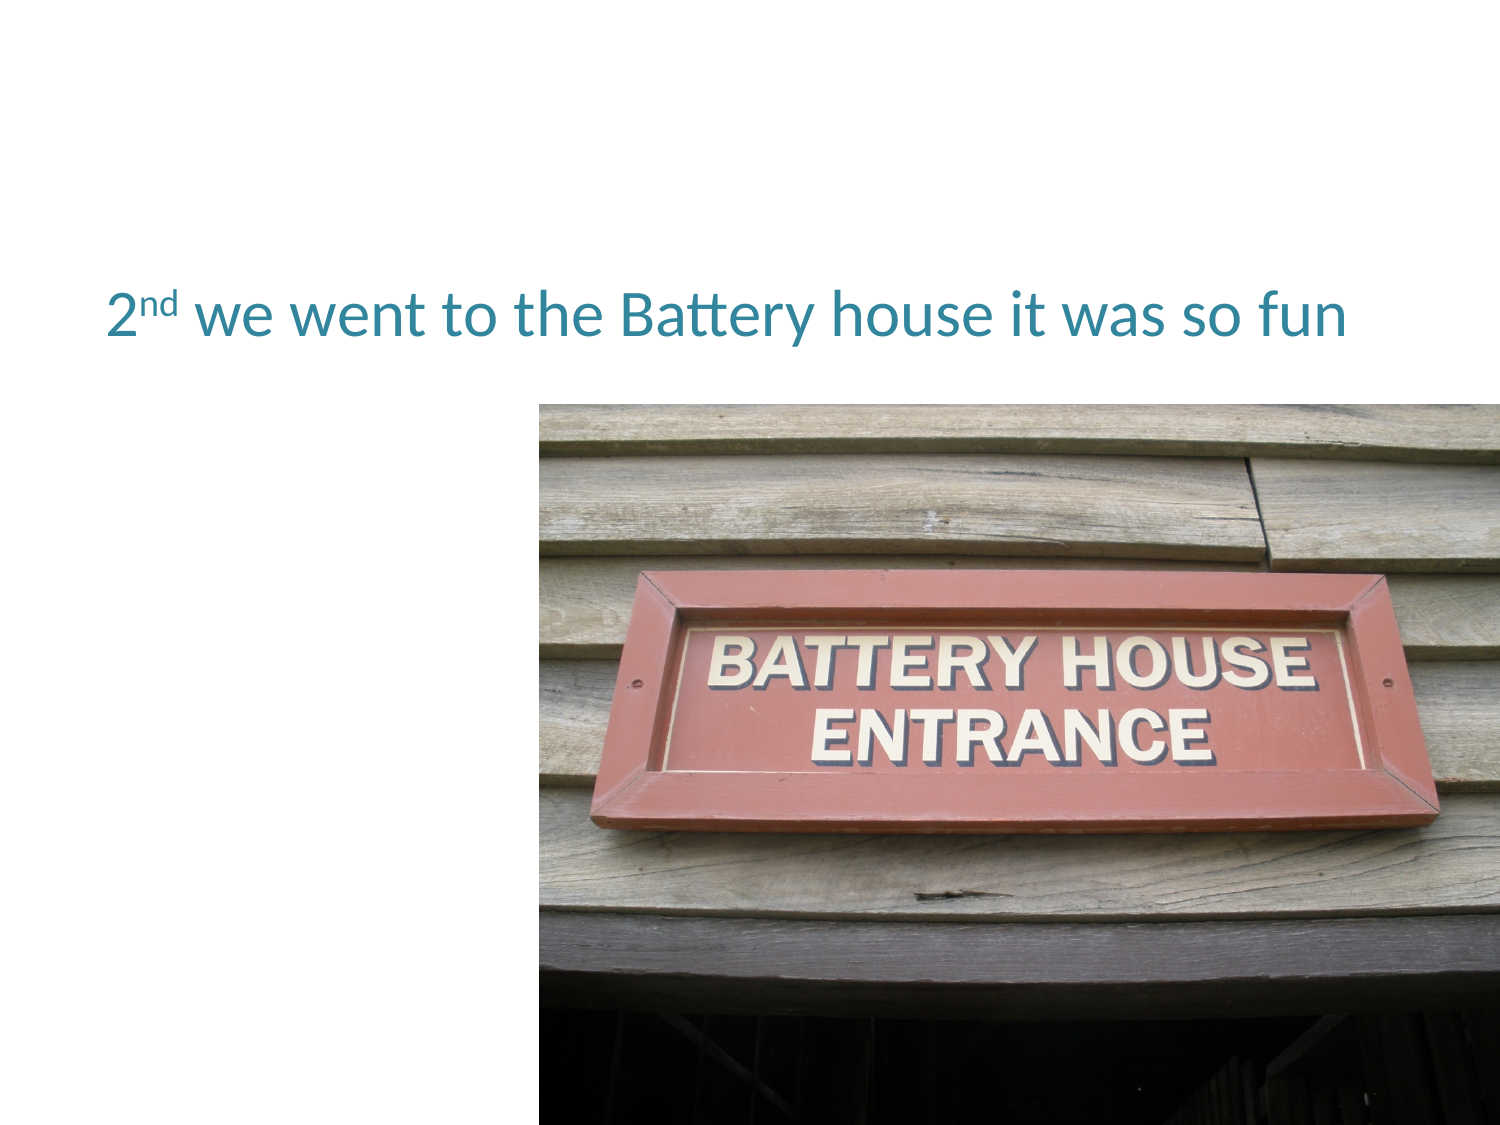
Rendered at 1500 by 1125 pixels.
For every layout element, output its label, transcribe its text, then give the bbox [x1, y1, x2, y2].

picture [538, 403, 1500, 1125]
list 2nd we went to the Battery house it was so fun [75, 262, 1425, 1005]
